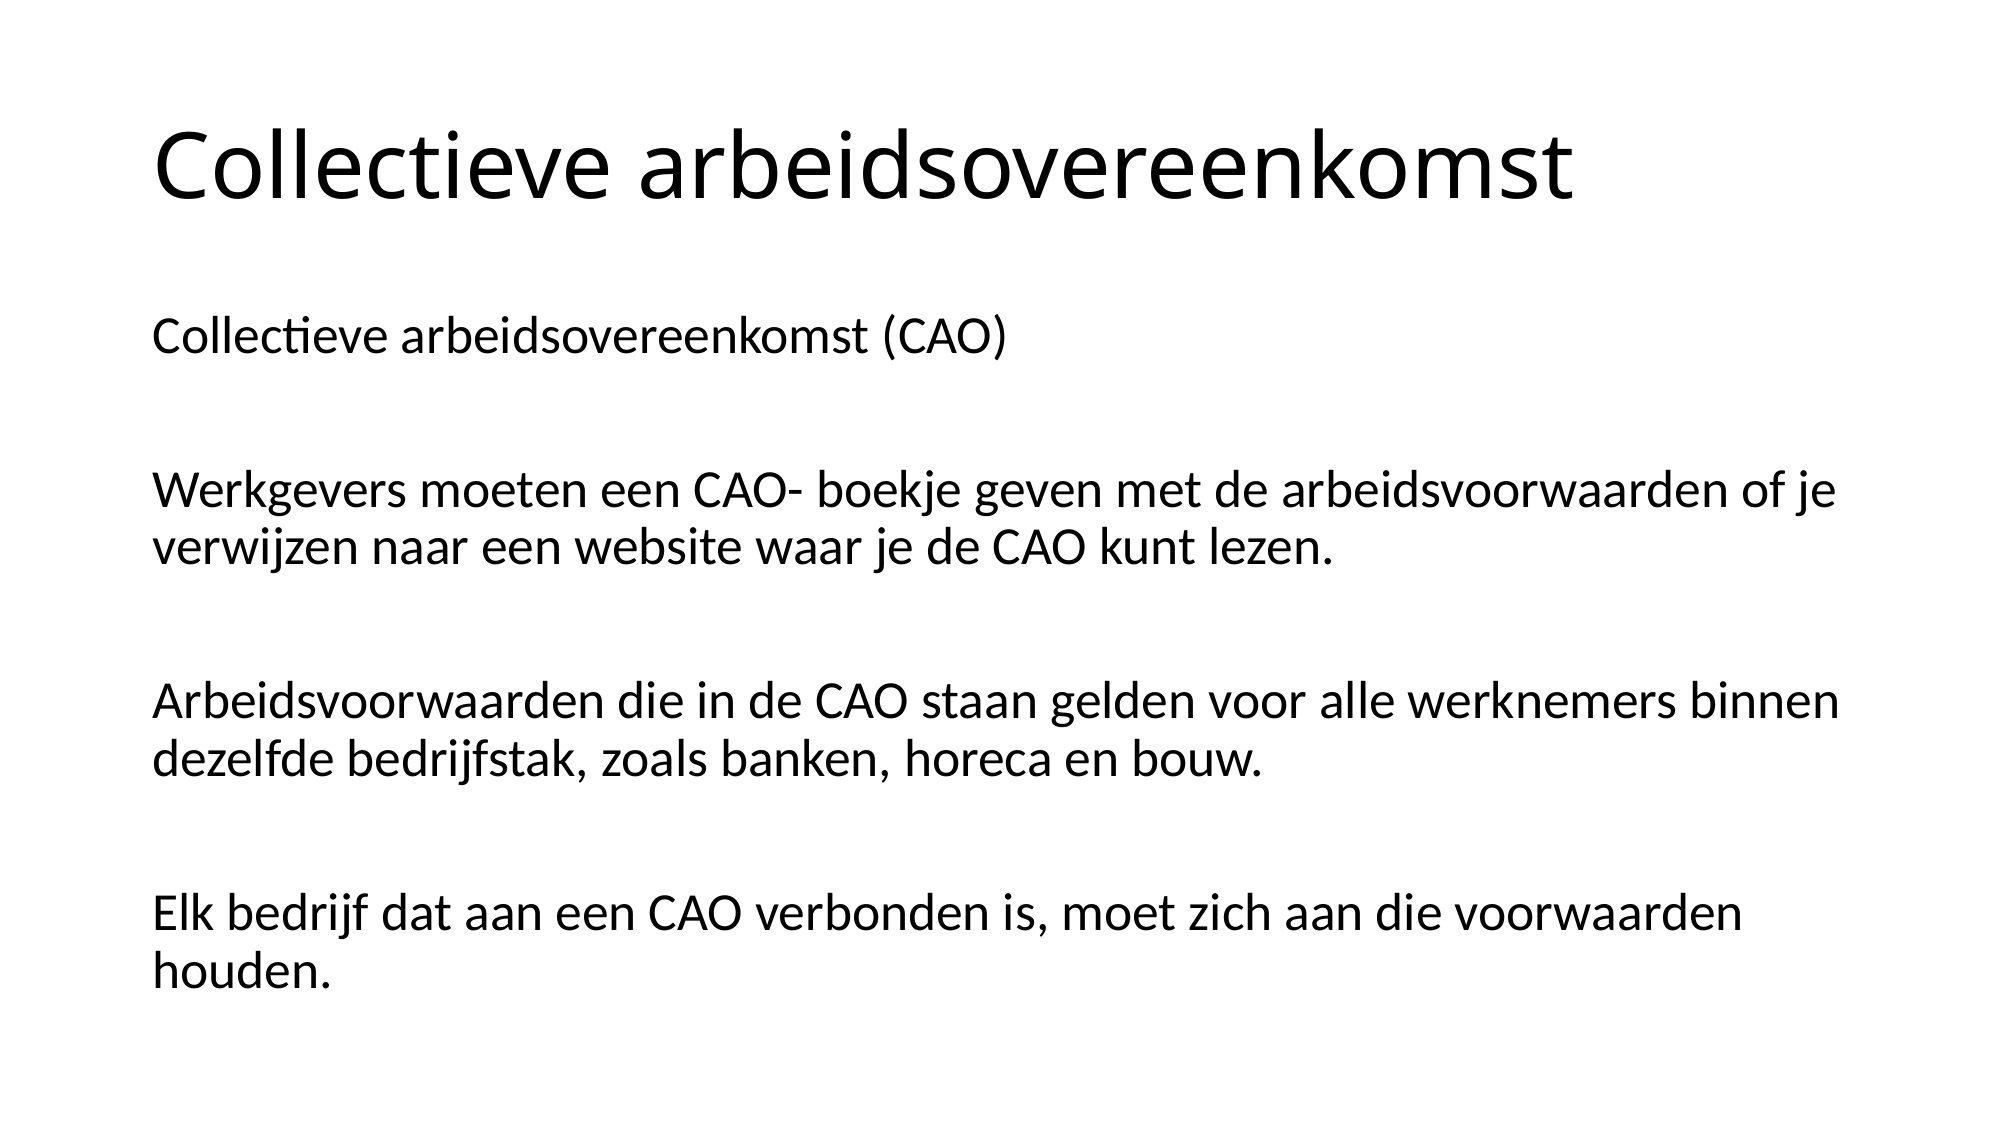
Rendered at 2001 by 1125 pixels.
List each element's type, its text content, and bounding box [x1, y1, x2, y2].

list Collectieve arbeidsovereenkomst (CAO) Werkgevers moeten een CAO- boekje geven met de arbeidsvoorwaarden of je verwijzen naar een website waar je de CAO kunt lezen. Arbeidsvoorwaarden die in de CAO staan gelden voor alle werknemers binnen dezelfde bedrijfstak, zoals banken, horeca en bouw. Elk bedrijf dat aan een CAO verbonden is, moet zich aan die voorwaarden houden. [137, 299, 1863, 1014]
title Collectieve arbeidsovereenkomst [137, 59, 1863, 278]
